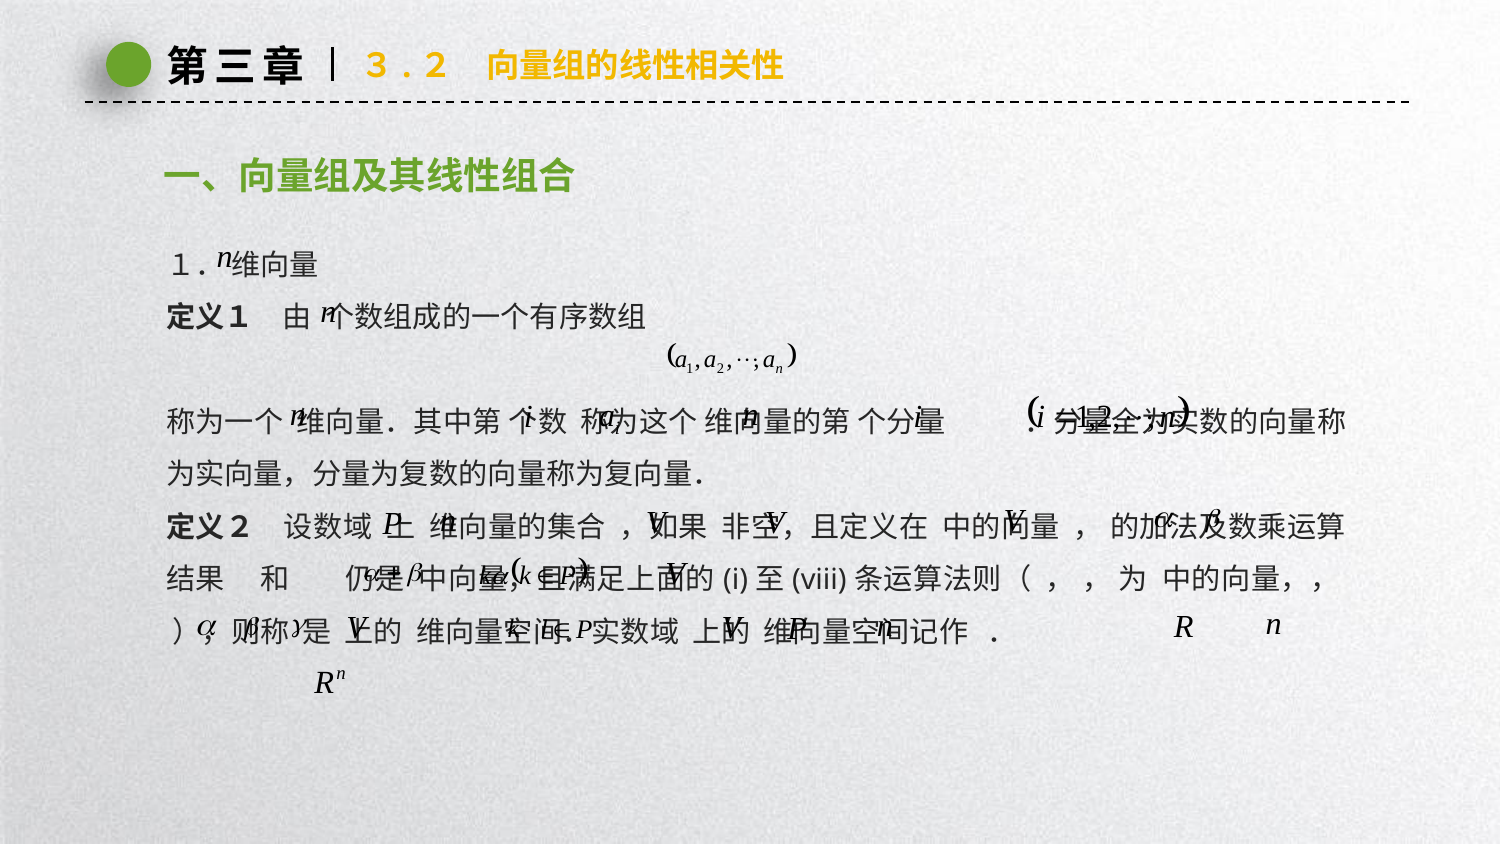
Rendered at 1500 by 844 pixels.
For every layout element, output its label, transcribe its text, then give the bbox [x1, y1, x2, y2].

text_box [737, 403, 765, 434]
picture [0, 0, 1500, 844]
text_box ３.２ 向量组的线性相关性 [346, 37, 800, 92]
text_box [643, 503, 677, 542]
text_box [762, 503, 796, 542]
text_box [315, 300, 343, 331]
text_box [344, 609, 378, 648]
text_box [1001, 502, 1035, 541]
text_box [238, 610, 266, 647]
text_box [519, 400, 540, 437]
text_box [104, 39, 152, 90]
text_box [663, 555, 697, 594]
text_box １． 维向量 定义１ 由 个数组成的一个有序数组 称为一个 维向量．其中第 个数 称为这个 维向量的第 个分量 ．分量全为实数的向量称为实向量，分量为复数的向量称为复向量． 定义２ 设数域 上 维向量的集合 ，如果 非空，且定义在 中的向量 ， 的加法及数乘运算结果 和 仍是 中向量，且满足上面的(i)至(viii)条运算法则（ ， ， 为 中的向量，， ），则称 是 上的 维向量空间．实数域 上的 维向量空间记作 ． [151, 220, 1362, 656]
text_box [503, 612, 526, 645]
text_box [781, 609, 815, 645]
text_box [1167, 608, 1201, 644]
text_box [308, 658, 352, 700]
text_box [376, 504, 410, 540]
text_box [663, 342, 798, 381]
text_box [211, 245, 239, 276]
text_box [1149, 506, 1183, 537]
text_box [871, 614, 899, 645]
text_box 第三章 [152, 32, 320, 97]
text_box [1022, 395, 1190, 442]
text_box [434, 509, 463, 540]
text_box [593, 393, 627, 443]
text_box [909, 400, 929, 437]
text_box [1199, 503, 1227, 540]
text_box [192, 613, 226, 644]
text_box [360, 557, 430, 594]
text_box 一、向量组及其线性组合 [148, 144, 1360, 205]
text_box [1260, 613, 1288, 644]
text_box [286, 614, 310, 644]
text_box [719, 608, 753, 647]
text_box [474, 557, 589, 596]
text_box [284, 403, 312, 434]
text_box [536, 614, 598, 646]
